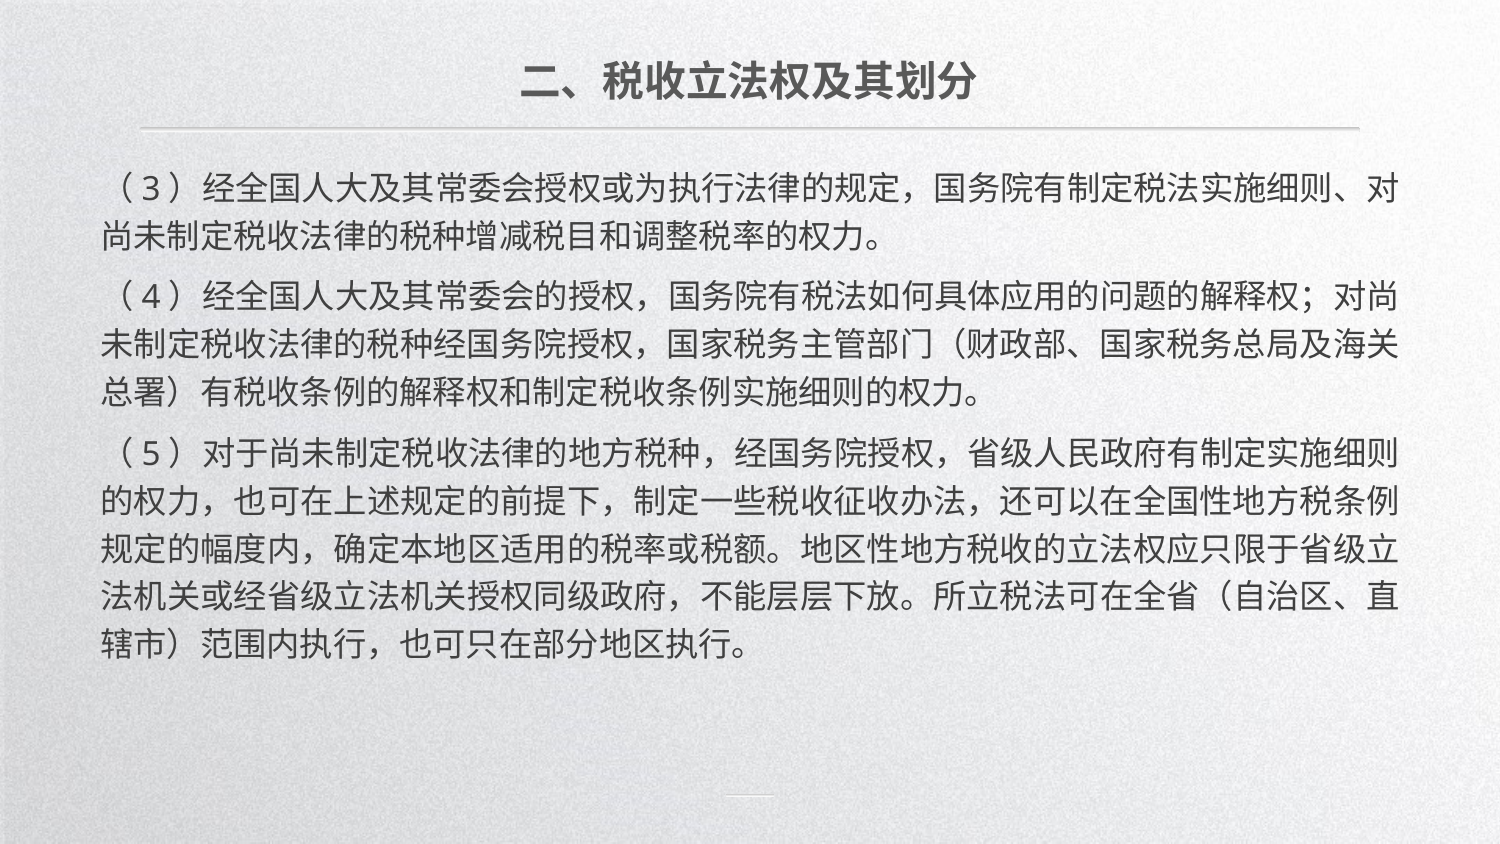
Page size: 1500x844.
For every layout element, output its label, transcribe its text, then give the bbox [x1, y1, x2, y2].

text_box 二、税收立法权及其划分 [459, 49, 1038, 111]
text_box （3）经全国人大及其常委会授权或为执行法律的规定，国务院有制定税法实施细则、对尚未制定税收法律的税种增减税目和调整税率的权力。 （4）经全国人大及其常委会的授权，国务院有税法如何具体应用的问题的解释权；对尚未制定税收法律的税种经国务院授权，国家税务主管部门（财政部、国家税务总局及海关总署）有税收条例的解释权和制定税收条例实施细则的权力。 （5）对于尚未制定税收法律的地方税种，经国务院授权，省级人民政府有制定实施细则的权力，也可在上述规定的前提下，制定一些税收征收办法，还可以在全国性地方税条例规定的幅度内，确定本地区适用的税率或税额。地区性地方税收的立法权应只限于省级立法机关或经省级立法机关授权同级政府，不能层层下放。所立税法可在全省（自治区、直辖市）范围内执行，也可只在部分地区执行。 [100, 159, 1400, 664]
picture [0, 0, 1500, 844]
